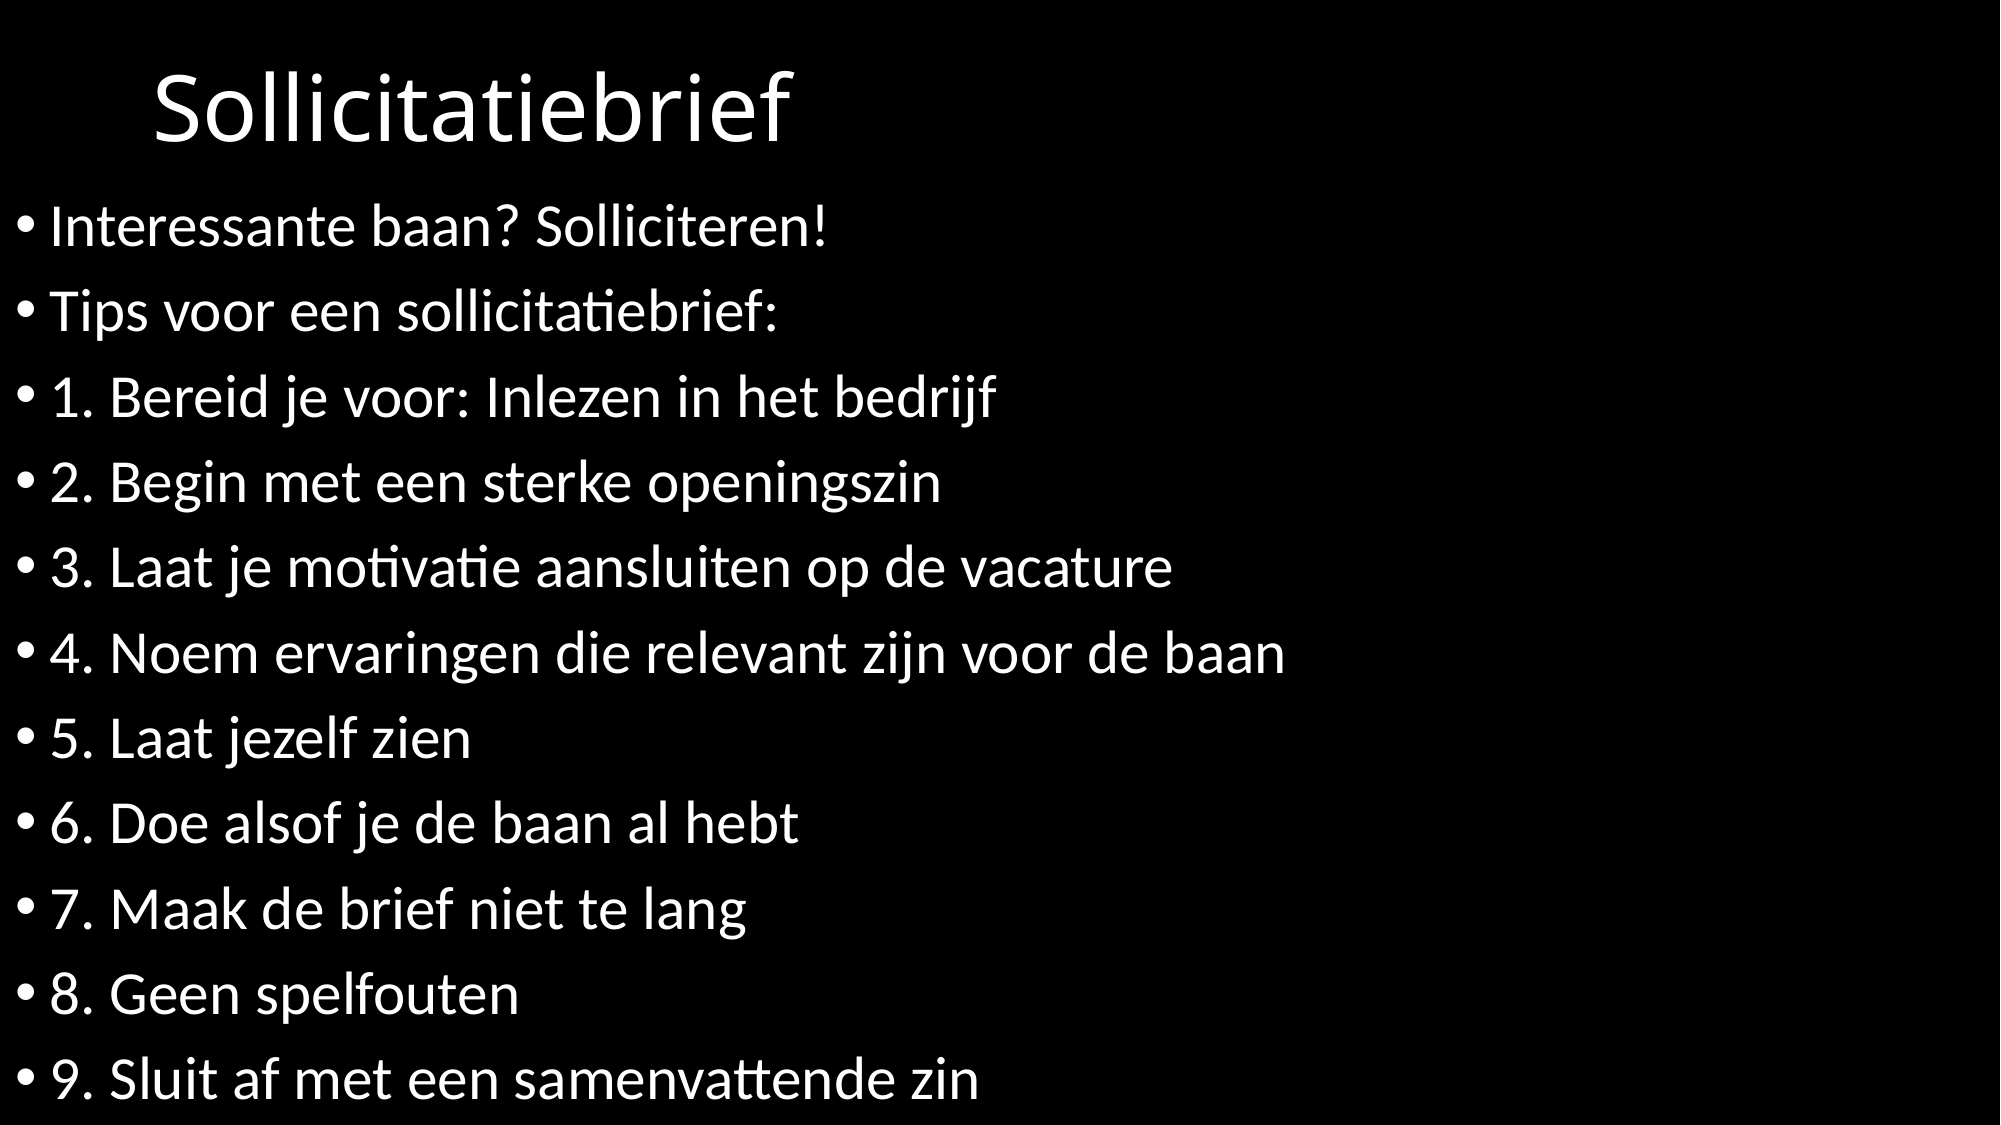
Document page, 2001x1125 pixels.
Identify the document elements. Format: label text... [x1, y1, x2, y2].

title Sollicitatiebrief [137, 3, 1863, 186]
list Interessante baan? Solliciteren! Tips voor een sollicitatiebrief: 1. Bereid je voor: Inlezen in het bedrijf 2. Begin met een sterke openingszin 3. Laat je motivatie aansluiten op de vacature 4. Noem ervaringen die relevant zijn voor de baan 5. Laat jezelf zien 6. Doe alsof je de baan al hebt 7. Maak de brief niet te lang 8. Geen spelfouten 9. Sluit af met een samenvattende zin [0, 186, 2000, 1125]
